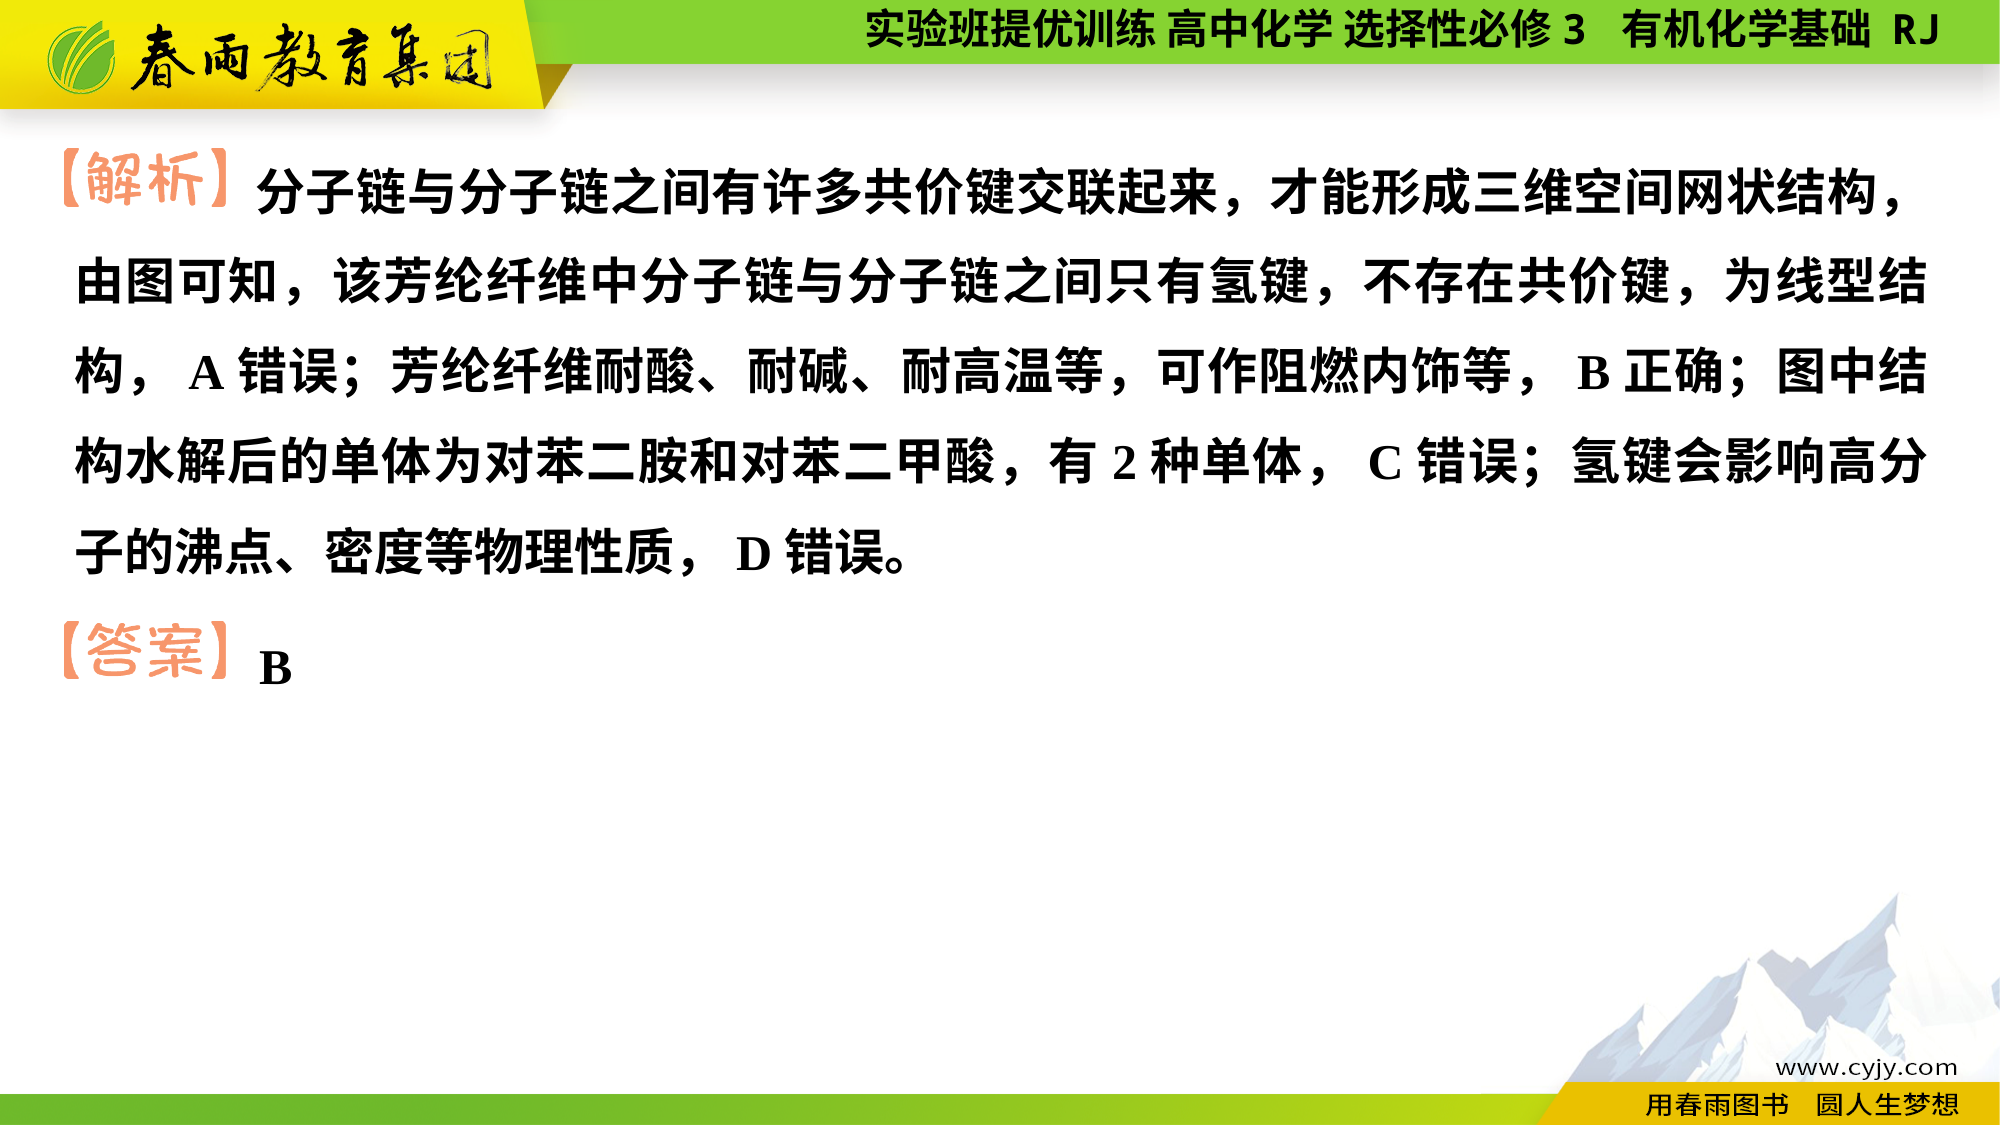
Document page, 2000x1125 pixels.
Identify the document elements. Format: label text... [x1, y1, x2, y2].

list 分子链与分子链之间有许多共价键交联起来，才能形成三维空间网状结构，由图可知，该芳纶纤维中分子链与分子链之间只有氢键，不存在共价键，为线型结构，A错误；芳纶纤维耐酸、耐碱、耐高温等，可作阻燃内饰等，B正确；图中结构水解后的单体为对苯二胺和对苯二甲酸，有2种单体，C错误；氢键会影响高分子的沸点、密度等物理性质，D错误。 [59, 122, 1944, 581]
picture [0, 0, 2000, 1125]
text_box B [244, 597, 308, 702]
